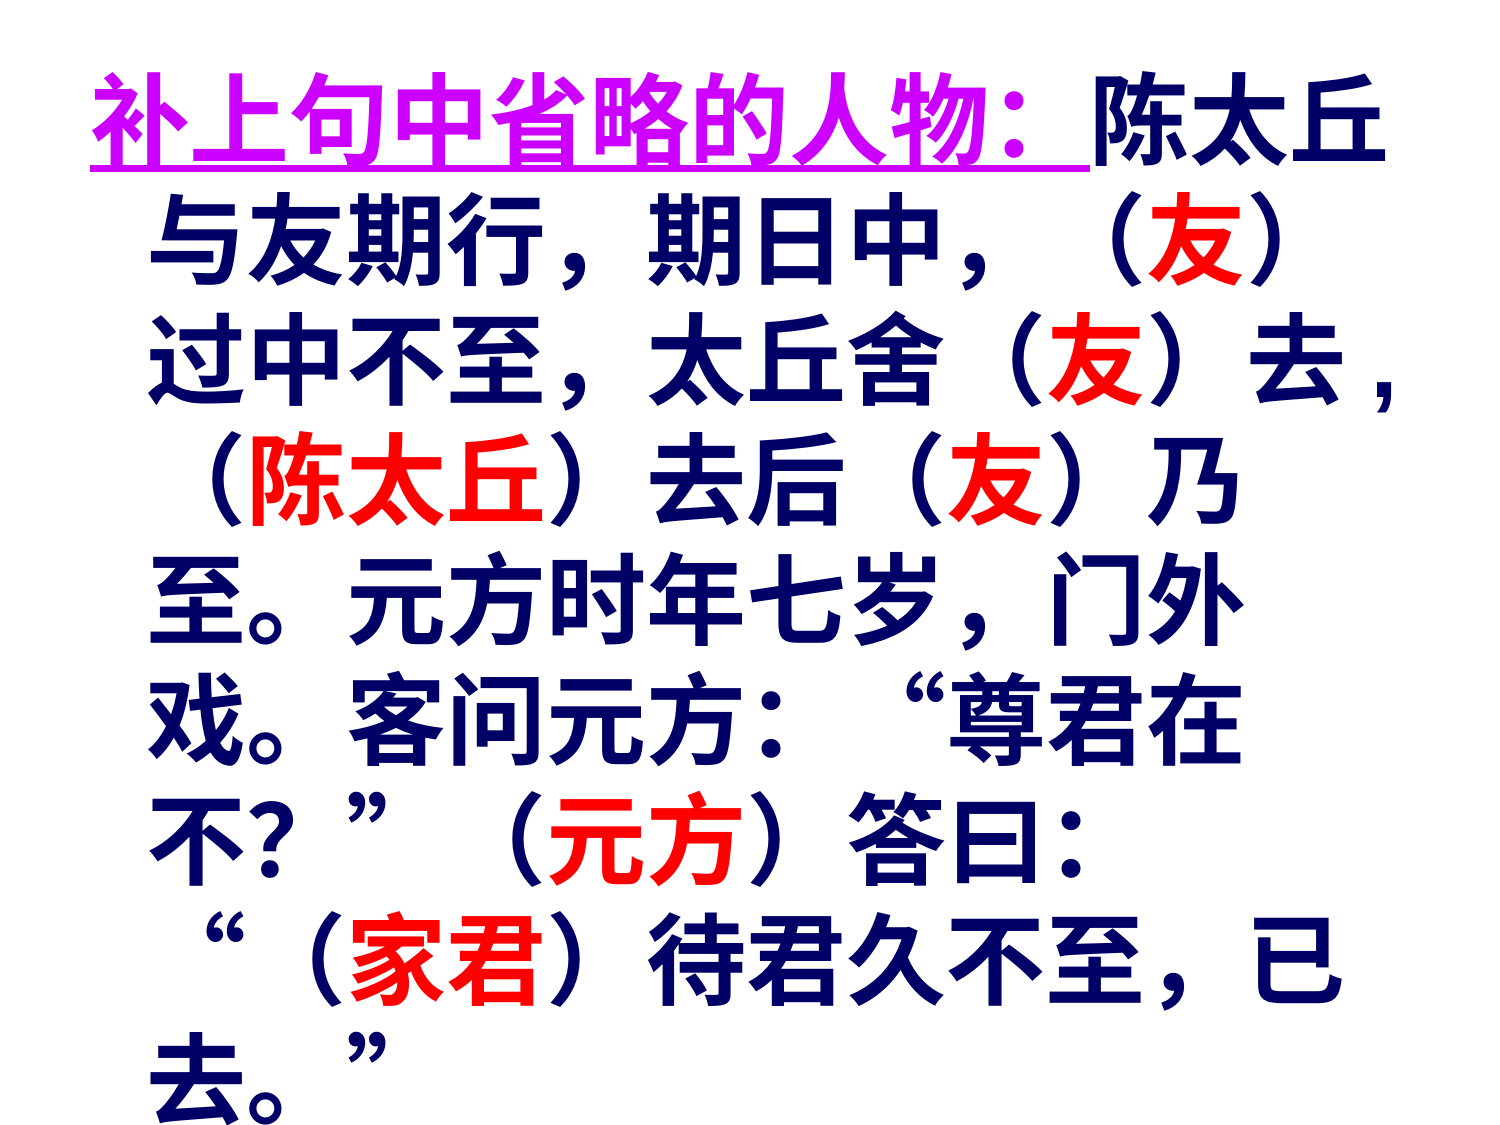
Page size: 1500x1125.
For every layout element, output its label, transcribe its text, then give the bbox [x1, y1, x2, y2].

list 补上句中省略的人物：陈太丘与友期行，期日中，（友）过中不至，太丘舍（友）去,（陈太丘）去后（友）乃至。元方时年七岁，门外戏。客问元方：“尊君在不？”（元方）答曰：“（家君）待君久不至，已去。” [75, 50, 1425, 1005]
